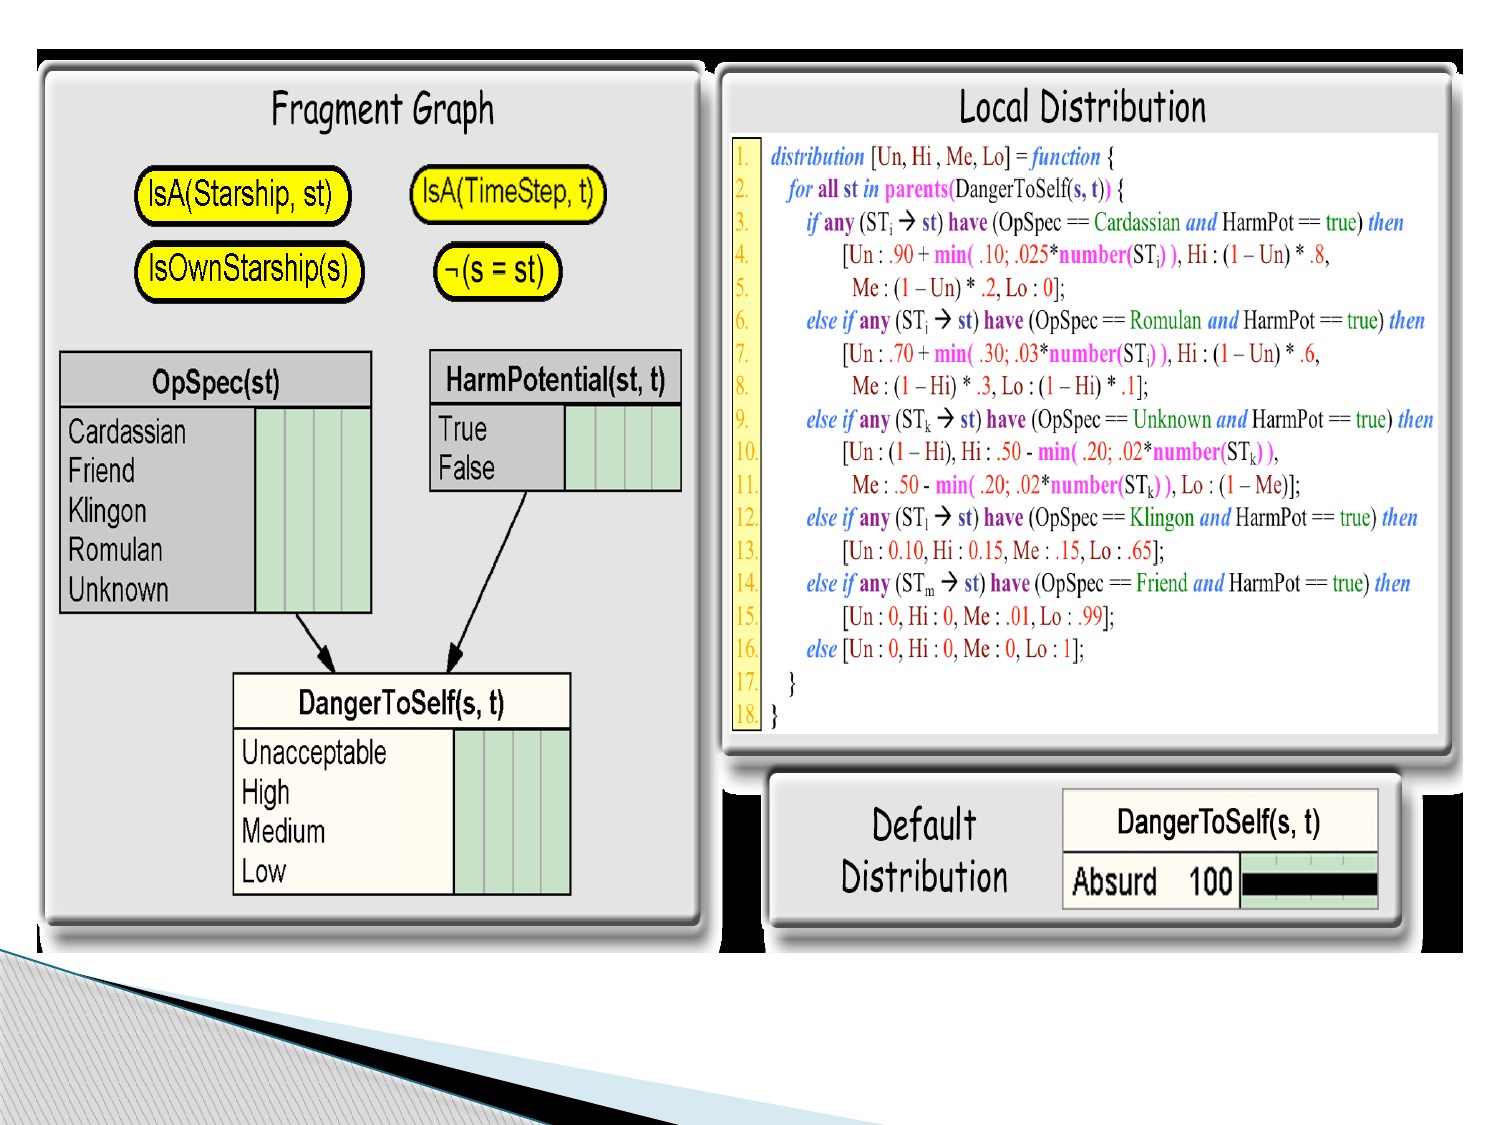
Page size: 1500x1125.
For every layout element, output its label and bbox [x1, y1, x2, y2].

picture [37, 49, 1463, 953]
